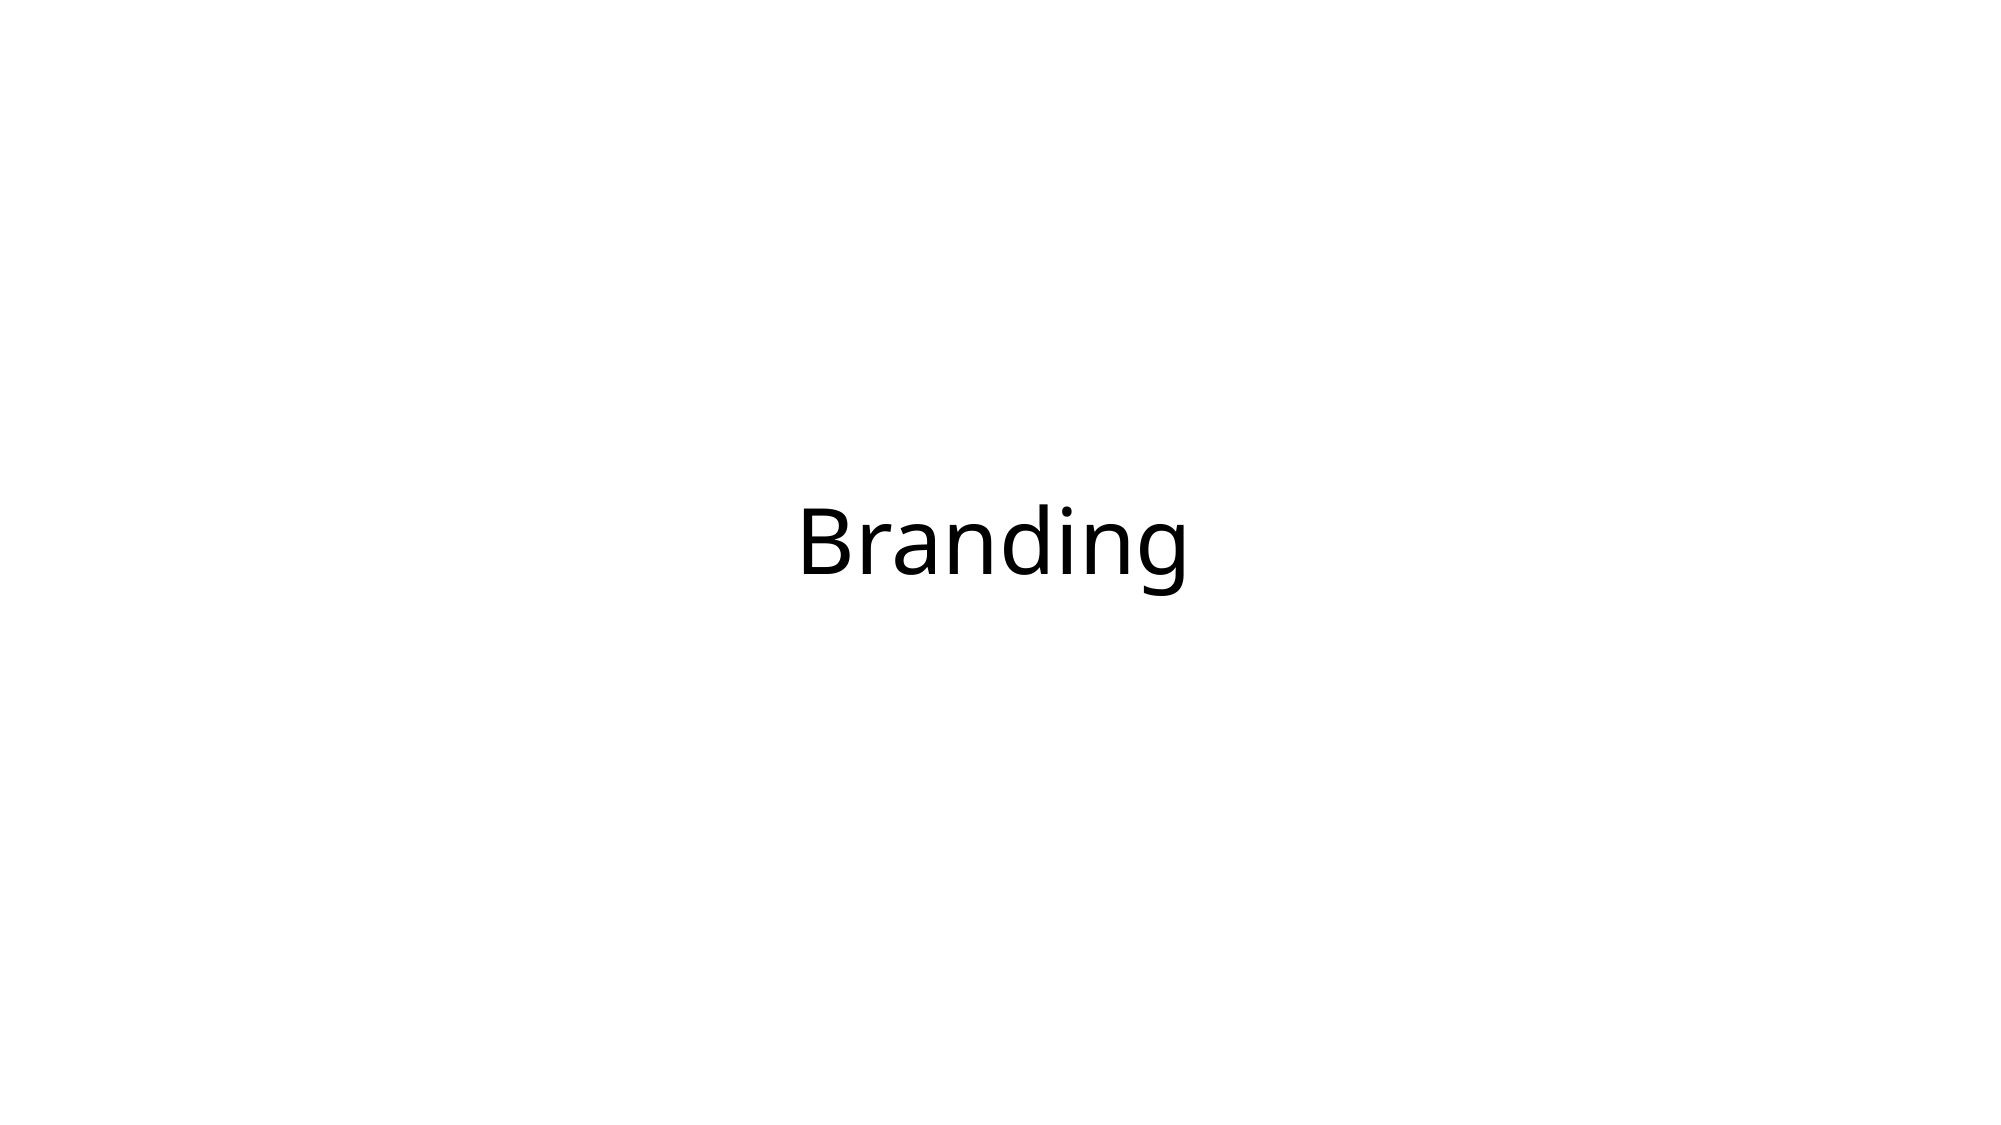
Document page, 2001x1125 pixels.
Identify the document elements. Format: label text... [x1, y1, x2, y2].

title Branding [143, 435, 1869, 654]
